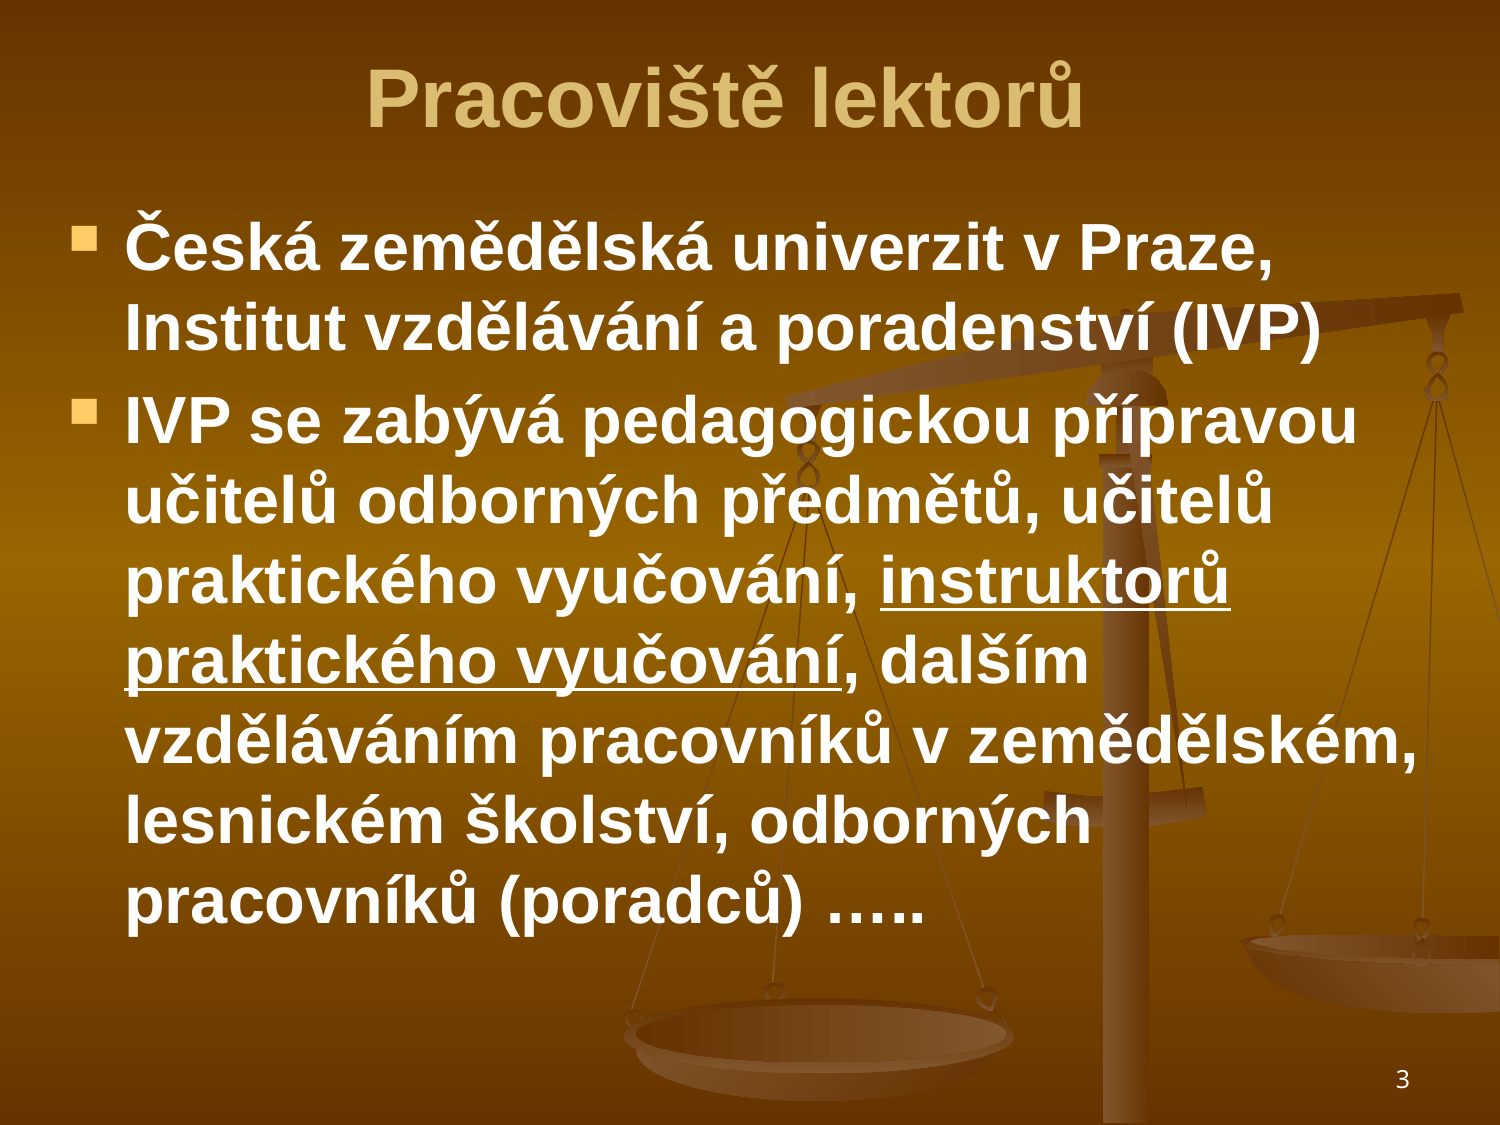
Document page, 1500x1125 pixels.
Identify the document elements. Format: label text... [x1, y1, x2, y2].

list Česká zemědělská univerzit v Praze, Institut vzdělávání a poradenství (IVP) IVP se zabývá pedagogickou přípravou učitelů odborných předmětů, učitelů praktického vyučování, instruktorů praktického vyučování, dalším vzděláváním pracovníků v zemědělském, lesnickém školství, odborných pracovníků (poradců) ….. [52, 196, 1438, 1083]
slide_number 3 [1074, 1083, 1426, 1106]
title Pracoviště lektorů [88, 0, 1364, 188]
